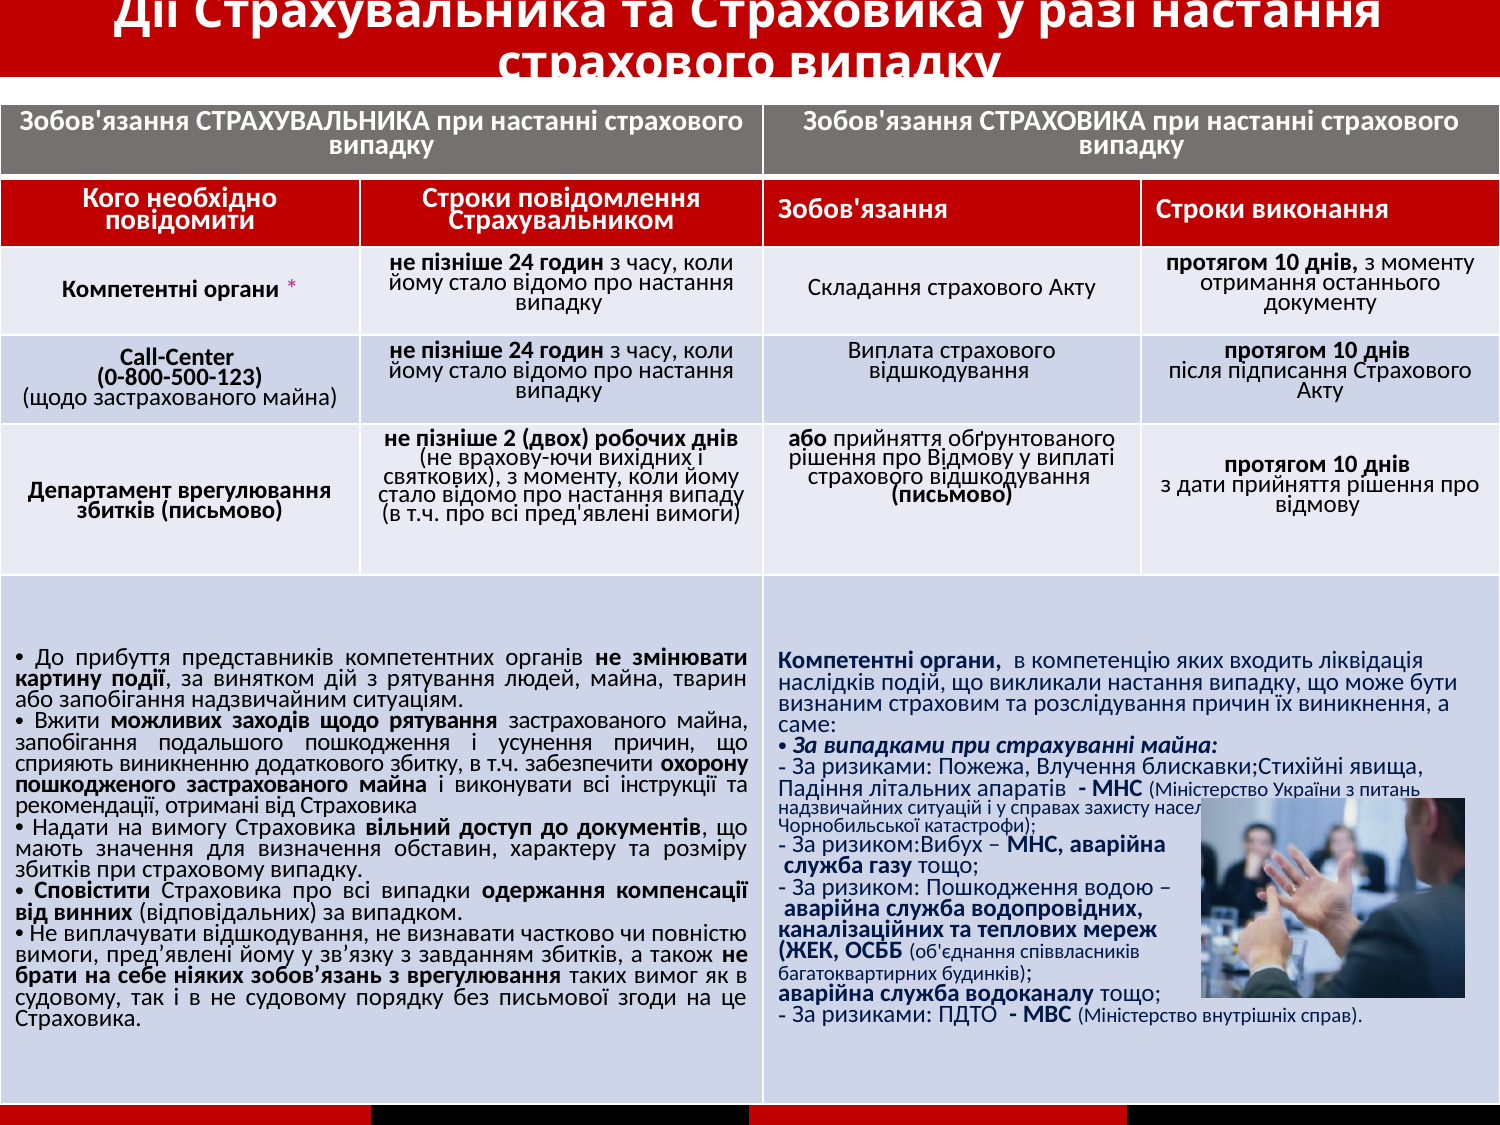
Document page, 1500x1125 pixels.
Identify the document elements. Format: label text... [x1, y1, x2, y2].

table_cell Компетентні органи * [1, 248, 359, 334]
title Дії Страхувальника та Страховика у разі настання страхового випадку [35, 4, 1465, 72]
table_cell протягом 10 днів, з моменту отримання останнього документу [1142, 248, 1499, 334]
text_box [0, 1105, 1500, 1124]
text_box [0, 0, 1500, 77]
table_cell протягом 10 днів після підписання Страхового Акту [1142, 336, 1499, 423]
table_cell Строки виконання [1142, 180, 1499, 246]
table_cell Call-Center (0-800-500-123) (щодо застрахованого майна) [1, 336, 359, 423]
table_cell або прийняття обґрунтованого рішення про Відмову у виплаті страхового відшкодування (письмово) [764, 425, 1140, 574]
table_cell Складання страхового Акту [764, 248, 1140, 334]
table_header Зобов'язання СТРАХУВАЛЬНИКА при настанні страхового випадку [1, 105, 762, 174]
table_cell Кого необхідно повідомити [1, 180, 359, 246]
table_cell протягом 10 днів з дати прийняття рішення про відмову [1142, 425, 1499, 574]
table_cell не пізніше 24 годин з часу, коли йому стало відомо про настання випадку [361, 248, 762, 334]
table_cell не пізніше 2 (двох) робочих днів (не врахову-ючи вихідних і святкових), з моменту, коли йому стало відомо про настання випаду (в т.ч. про всі пред'явлені вимоги) [361, 425, 762, 574]
table_cell Компетентні органи, в компетенцію яких входить ліквідація наслідків подій, що викликали настання випадку, що може бути визнаним страховим та розслідування причин їх виникнення, а саме: За випадками при страхуванні майна: За ризиками: Пожежа, Влучення блискавки;Стихійні явища, Падіння літальних апаратів - МНС (Міністерство України з питань надзвичайних ситуацій і у справах захисту населення від наслідків Чорнобильської катастрофи); За ризиком:Вибух – МНС, аварійна служба газу тощо; За ризиком: Пошкодження водою – аварійна служба водопровідних, каналізаційних та теплових мереж (ЖЕК, ОСББ (об'єднання співвласників багатоквартирних будинків); аварійна служба водоканалу тощо; За ризиками: ПДТО - МВС (Міністерство внутрішніх справ). [764, 576, 1499, 1103]
table_cell Зобов'язання [764, 180, 1140, 246]
table_cell Департамент врегулювання збитків (письмово) [1, 425, 359, 574]
table_cell Виплата страхового відшкодування [764, 336, 1140, 423]
table_cell Строки повідомлення Страхувальником [361, 180, 762, 246]
table_cell До прибуття представників компетентних органів не змінювати картину події, за винятком дій з рятування людей, майна, тварин або запобігання надзвичайним ситуаціям. Вжити можливих заходів щодо рятування застрахованого майна, запобігання подальшого пошкодження і усунення причин, що сприяють виникненню додаткового збитку, в т.ч. забезпечити охорону пошкодженого застрахованого майна і виконувати всі інструкції та рекомендації, отримані від Страховика Надати на вимогу Страховика вільний доступ до документів, що мають значення для визначення обставин, характеру та розміру збитків при страховому випадку. Сповістити Страховика про всі випадки одержання компенсації від винних (відповідальних) за випадком. Не виплачувати відшкодування, не визнавати частково чи повністю вимоги, пред’явлені йому у зв’язку з завданням збитків, а також не брати на себе ніяких зобов’язань з врегулювання таких вимог як в судовому, так і в не судовому порядку без письмової згоди на це Страховика. [1, 576, 762, 1103]
table_header Зобов'язання СТРАХОВИКА при настанні страхового випадку [764, 105, 1499, 174]
picture [1201, 798, 1465, 998]
table_cell не пізніше 24 годин з часу, коли йому стало відомо про настання випадку [361, 336, 762, 423]
